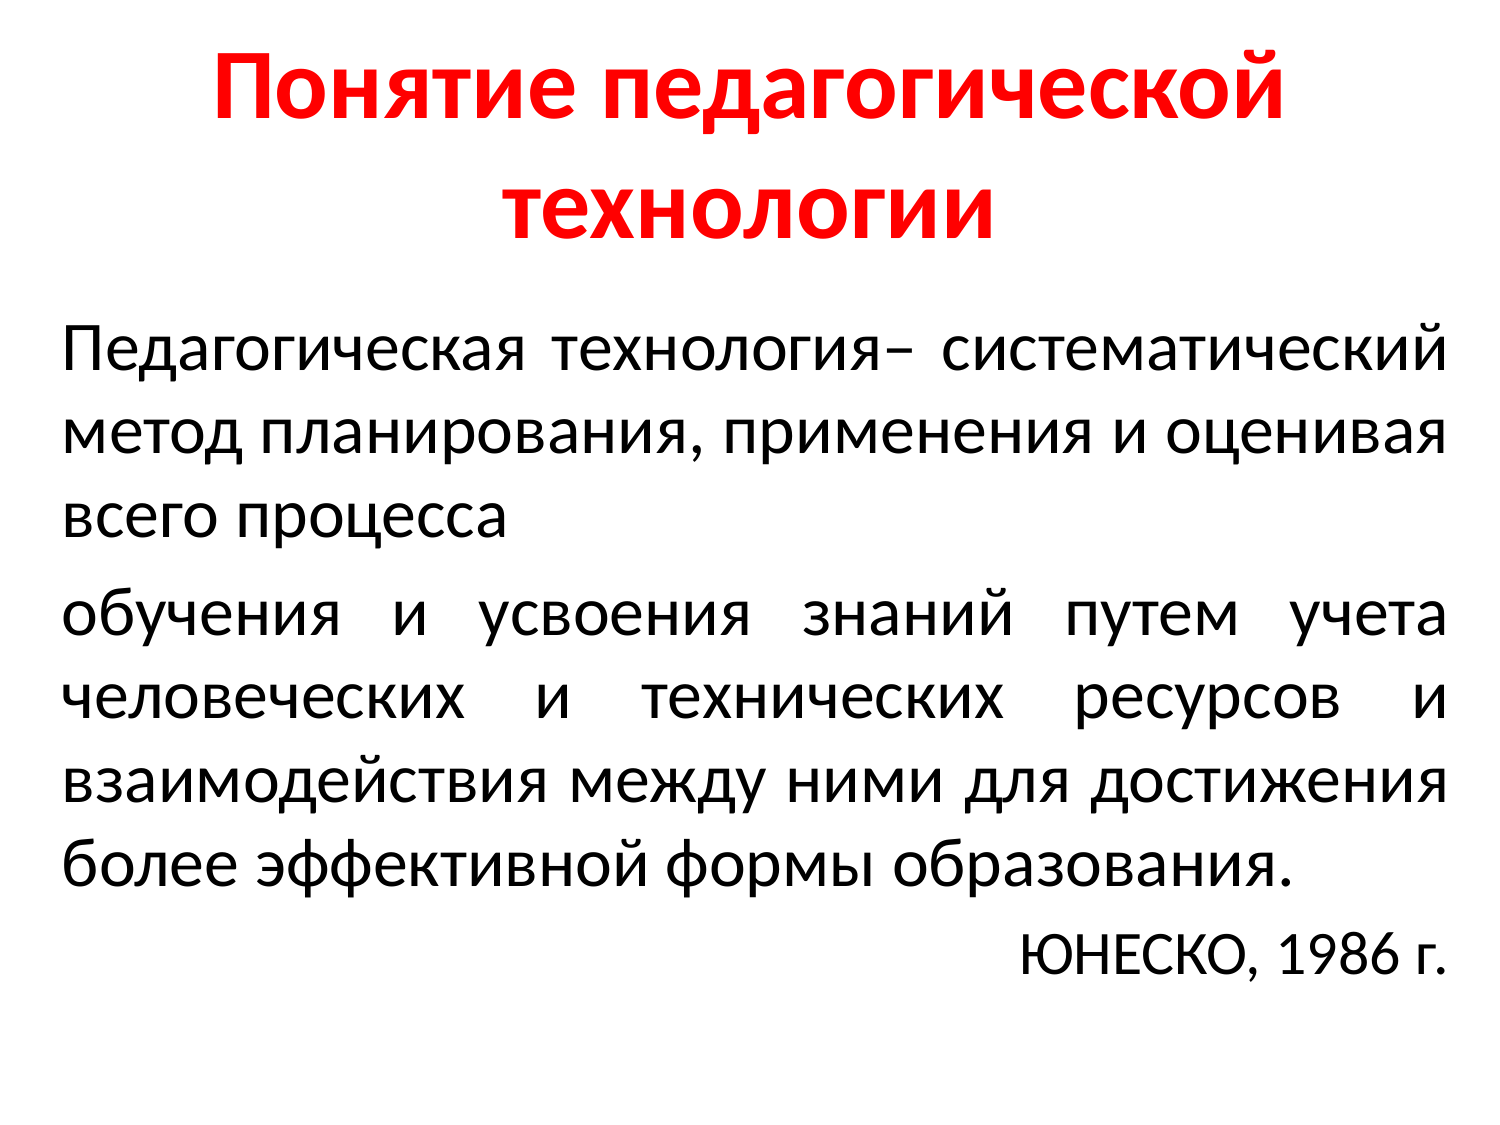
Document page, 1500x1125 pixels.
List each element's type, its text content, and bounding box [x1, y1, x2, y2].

list Педагогическая технология– систематический метод планирования, применения и оценивая всего процесса обучения и усвоения знаний путем учета человеческих и технических ресурсов и взаимодействия между ними для достижения более эффективной формы образования. ЮНЕСКО, 1986 г. [46, 292, 1465, 1079]
title Понятие педагогической технологии [75, 45, 1425, 233]
